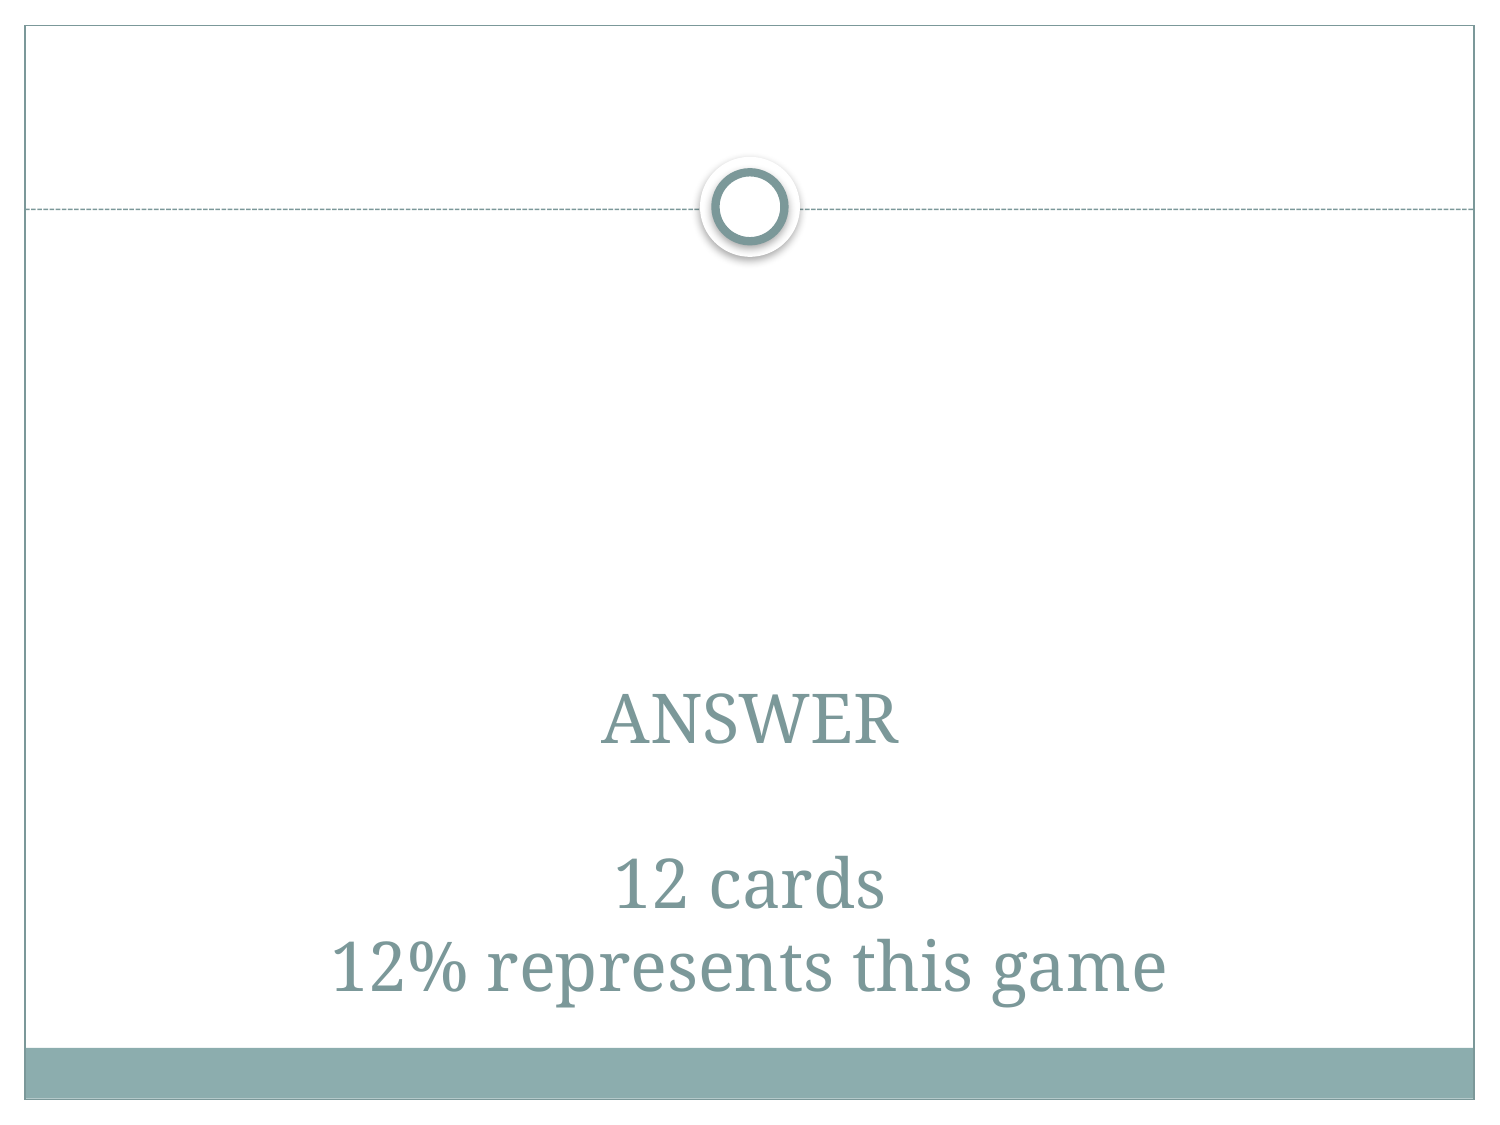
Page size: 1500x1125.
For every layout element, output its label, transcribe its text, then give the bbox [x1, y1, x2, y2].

title ANSWER 12 cards 12% represents this game [75, 45, 1425, 1013]
